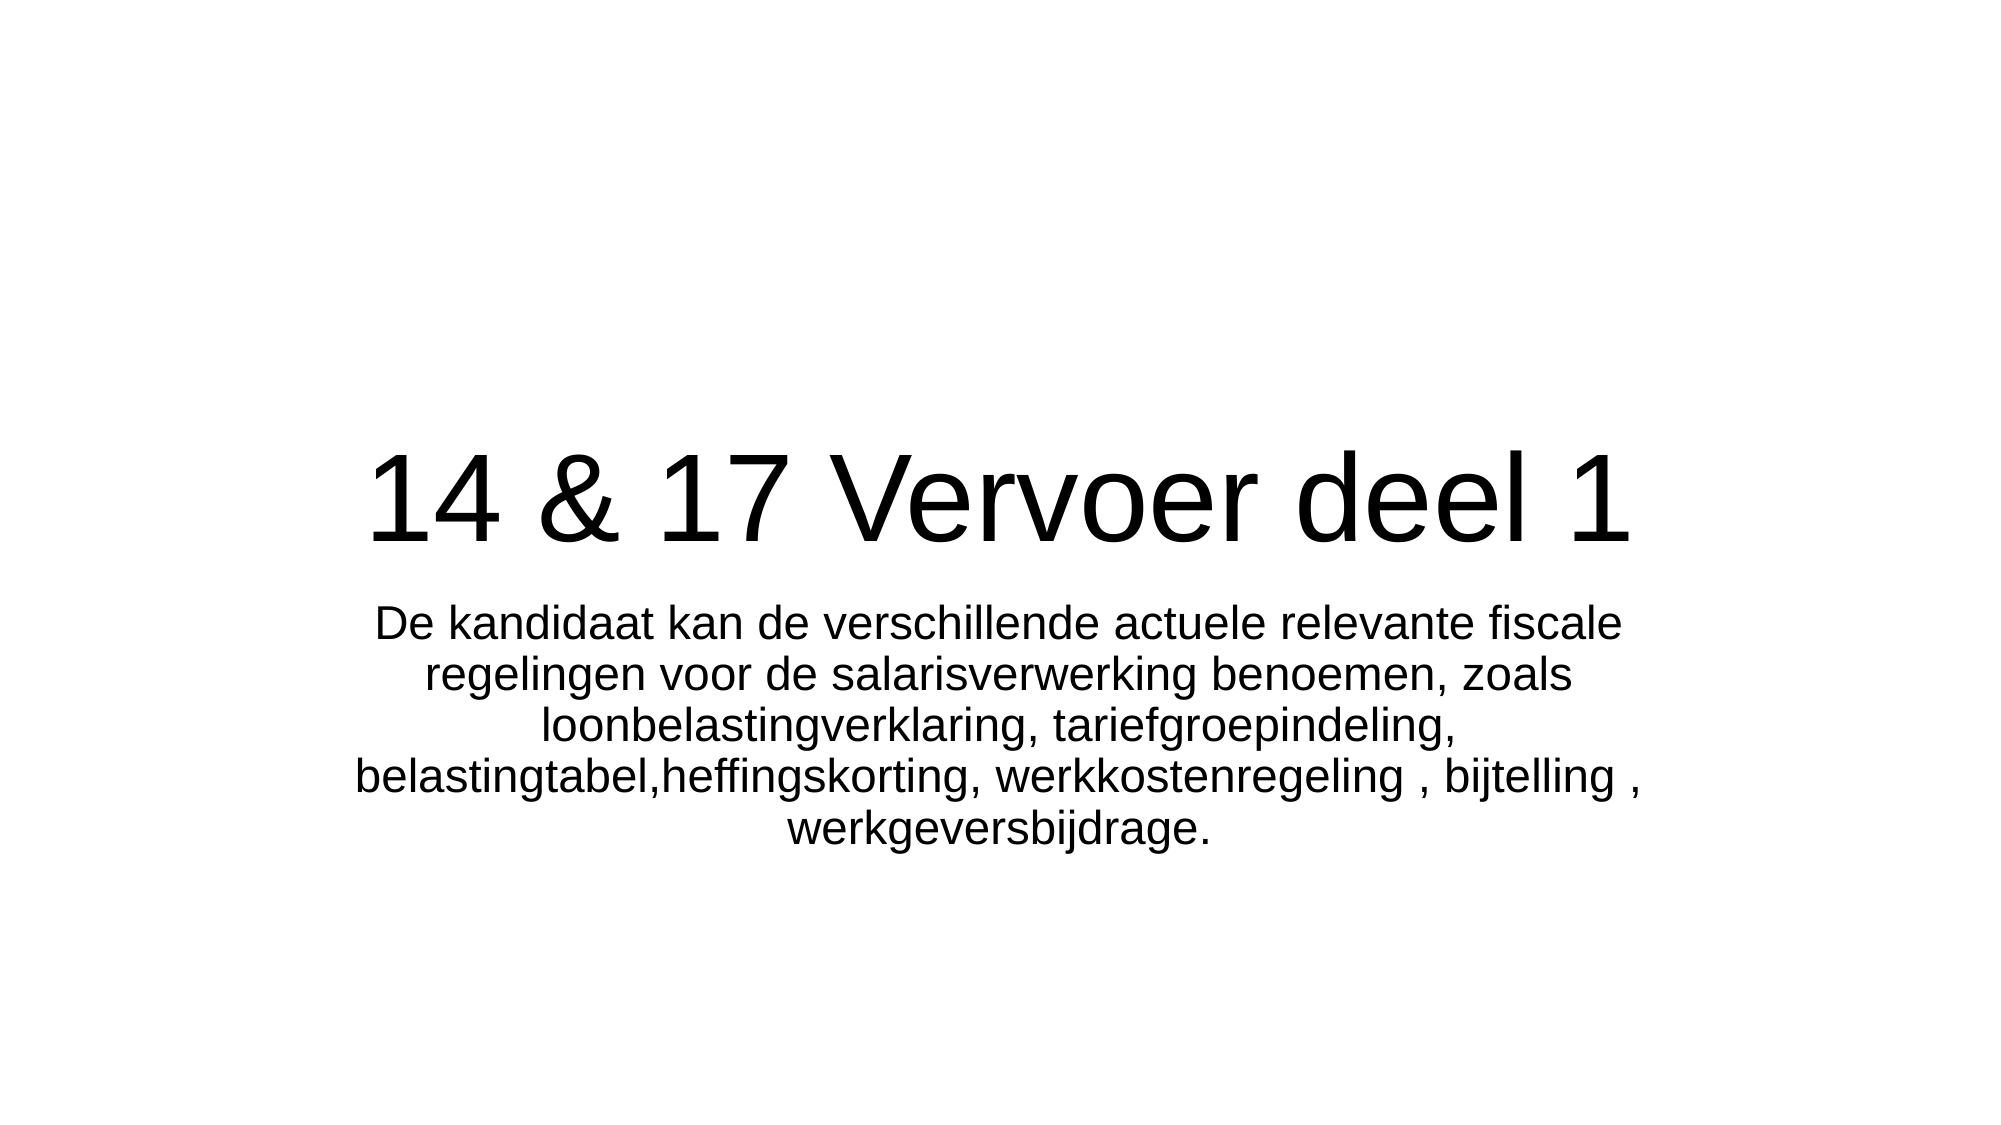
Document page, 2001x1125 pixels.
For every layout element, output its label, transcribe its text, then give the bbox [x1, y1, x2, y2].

title 14 & 17 Vervoer deel 1 [249, 184, 1750, 576]
subtitle De kandidaat kan de verschillende actuele relevante fiscale regelingen voor de salarisverwerking benoemen, zoals loonbelastingverklaring, tariefgroepindeling, belastingtabel,heffingskorting, werkkostenregeling , bijtelling , werkgeversbijdrage. [249, 590, 1750, 863]
